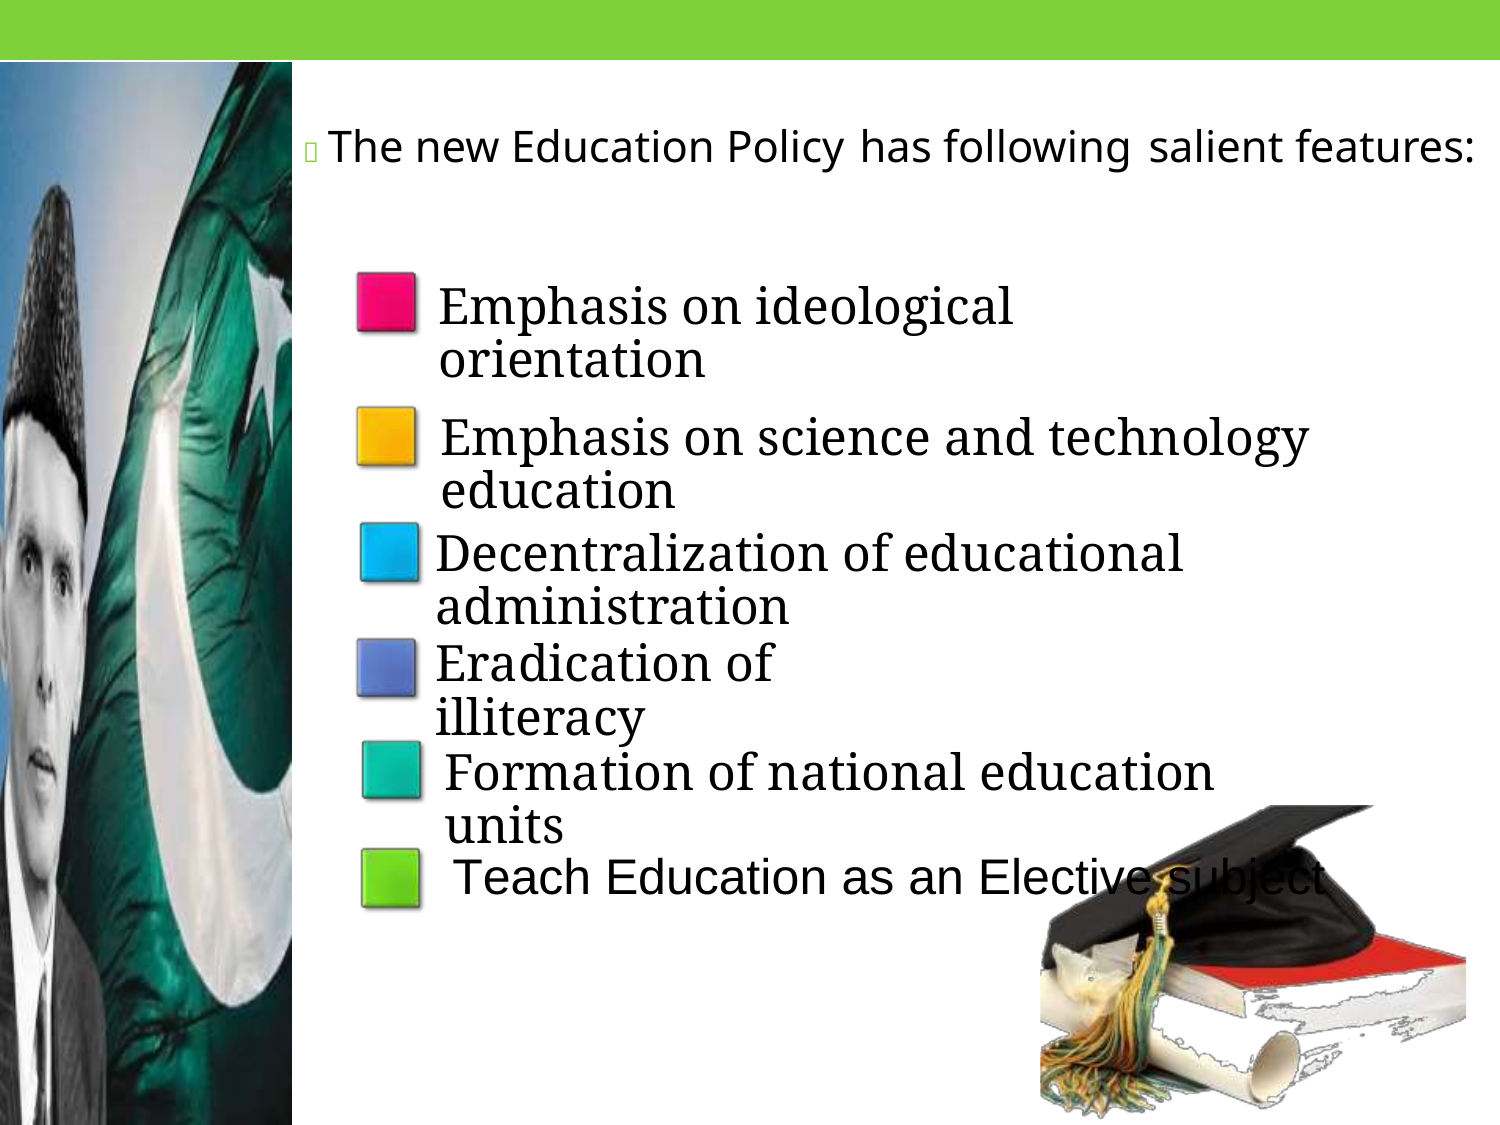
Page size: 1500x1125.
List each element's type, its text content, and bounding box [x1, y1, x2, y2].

text_box [353, 635, 424, 705]
text_box Formation of national education units [442, 746, 1293, 802]
text_box [359, 737, 429, 807]
text_box  The new Education Policy has following salient features: [300, 128, 1481, 183]
text_box Decentralization of educational administration [433, 527, 1477, 582]
text_box [358, 846, 428, 916]
text_box Emphasis on ideological orientation [436, 281, 1244, 336]
text_box [357, 519, 427, 590]
text_box [0, 0, 1500, 60]
text_box [353, 269, 424, 340]
text_box Emphasis on science and technology education [438, 412, 1487, 467]
text_box [353, 403, 424, 474]
text_box Teach Education as an Elective subject [450, 851, 1330, 906]
text_box [1040, 805, 1467, 1125]
text_box Eradication of illiteracy [433, 638, 963, 693]
text_box [0, 62, 292, 1125]
